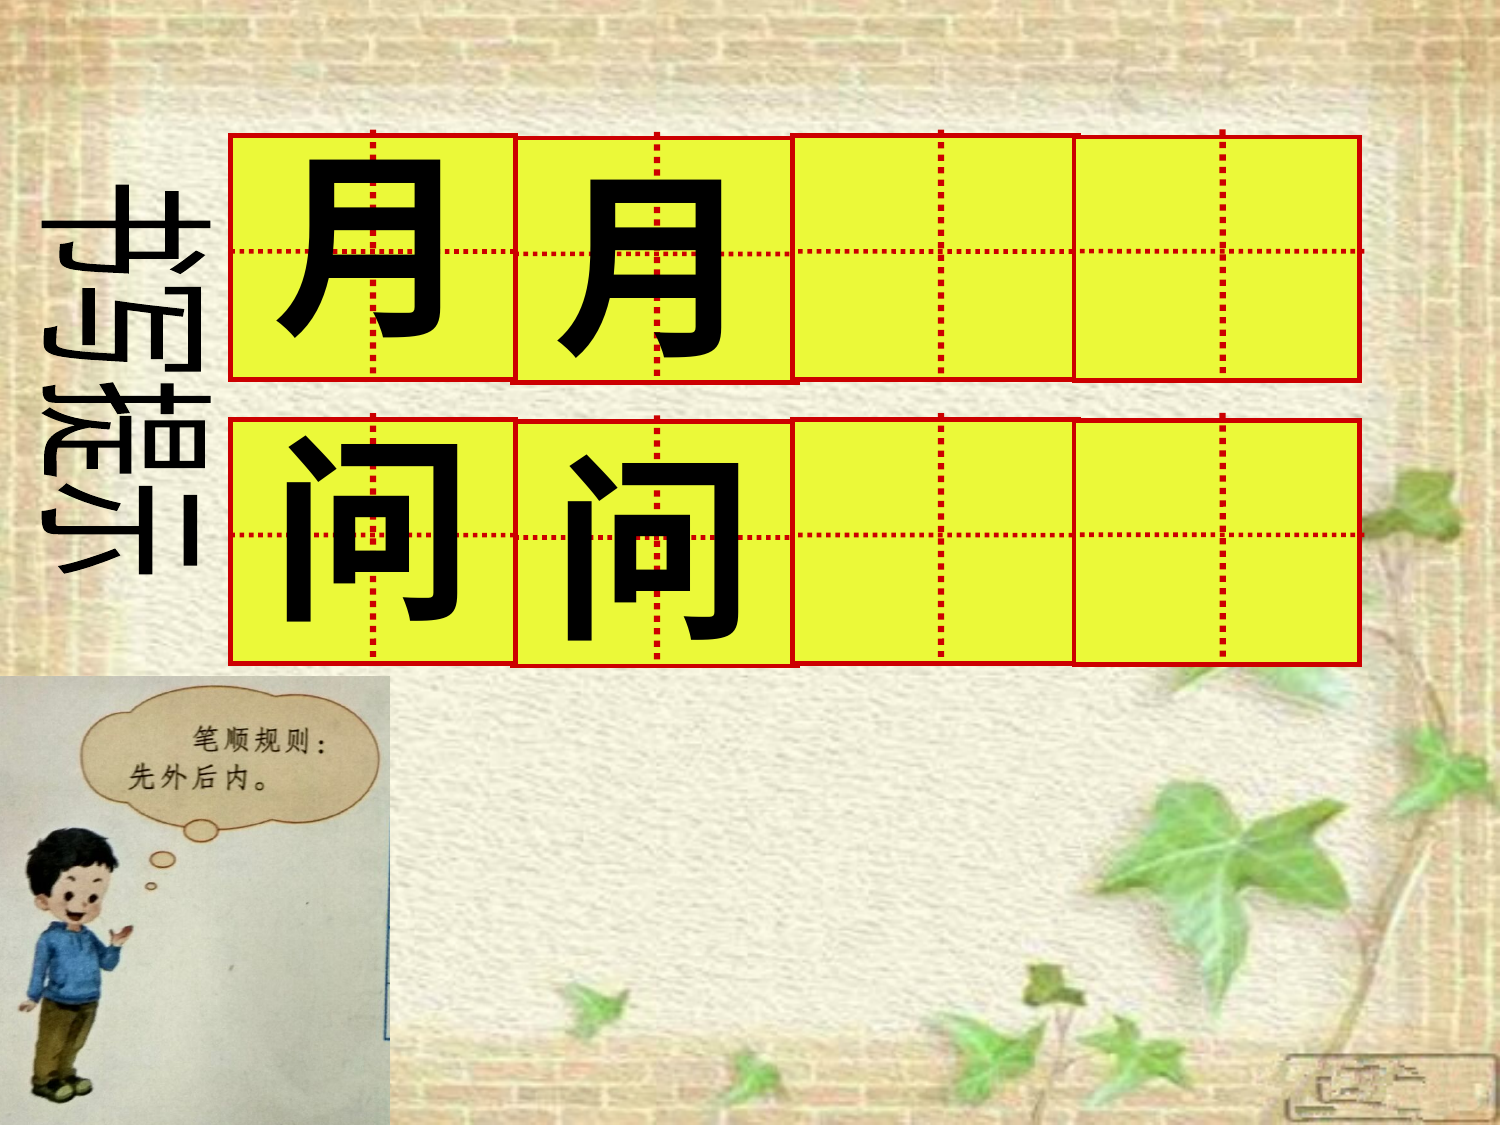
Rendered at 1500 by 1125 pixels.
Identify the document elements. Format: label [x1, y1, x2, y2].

picture [0, 0, 1500, 1125]
text_box [229, 113, 1400, 389]
text_box [229, 396, 1400, 673]
